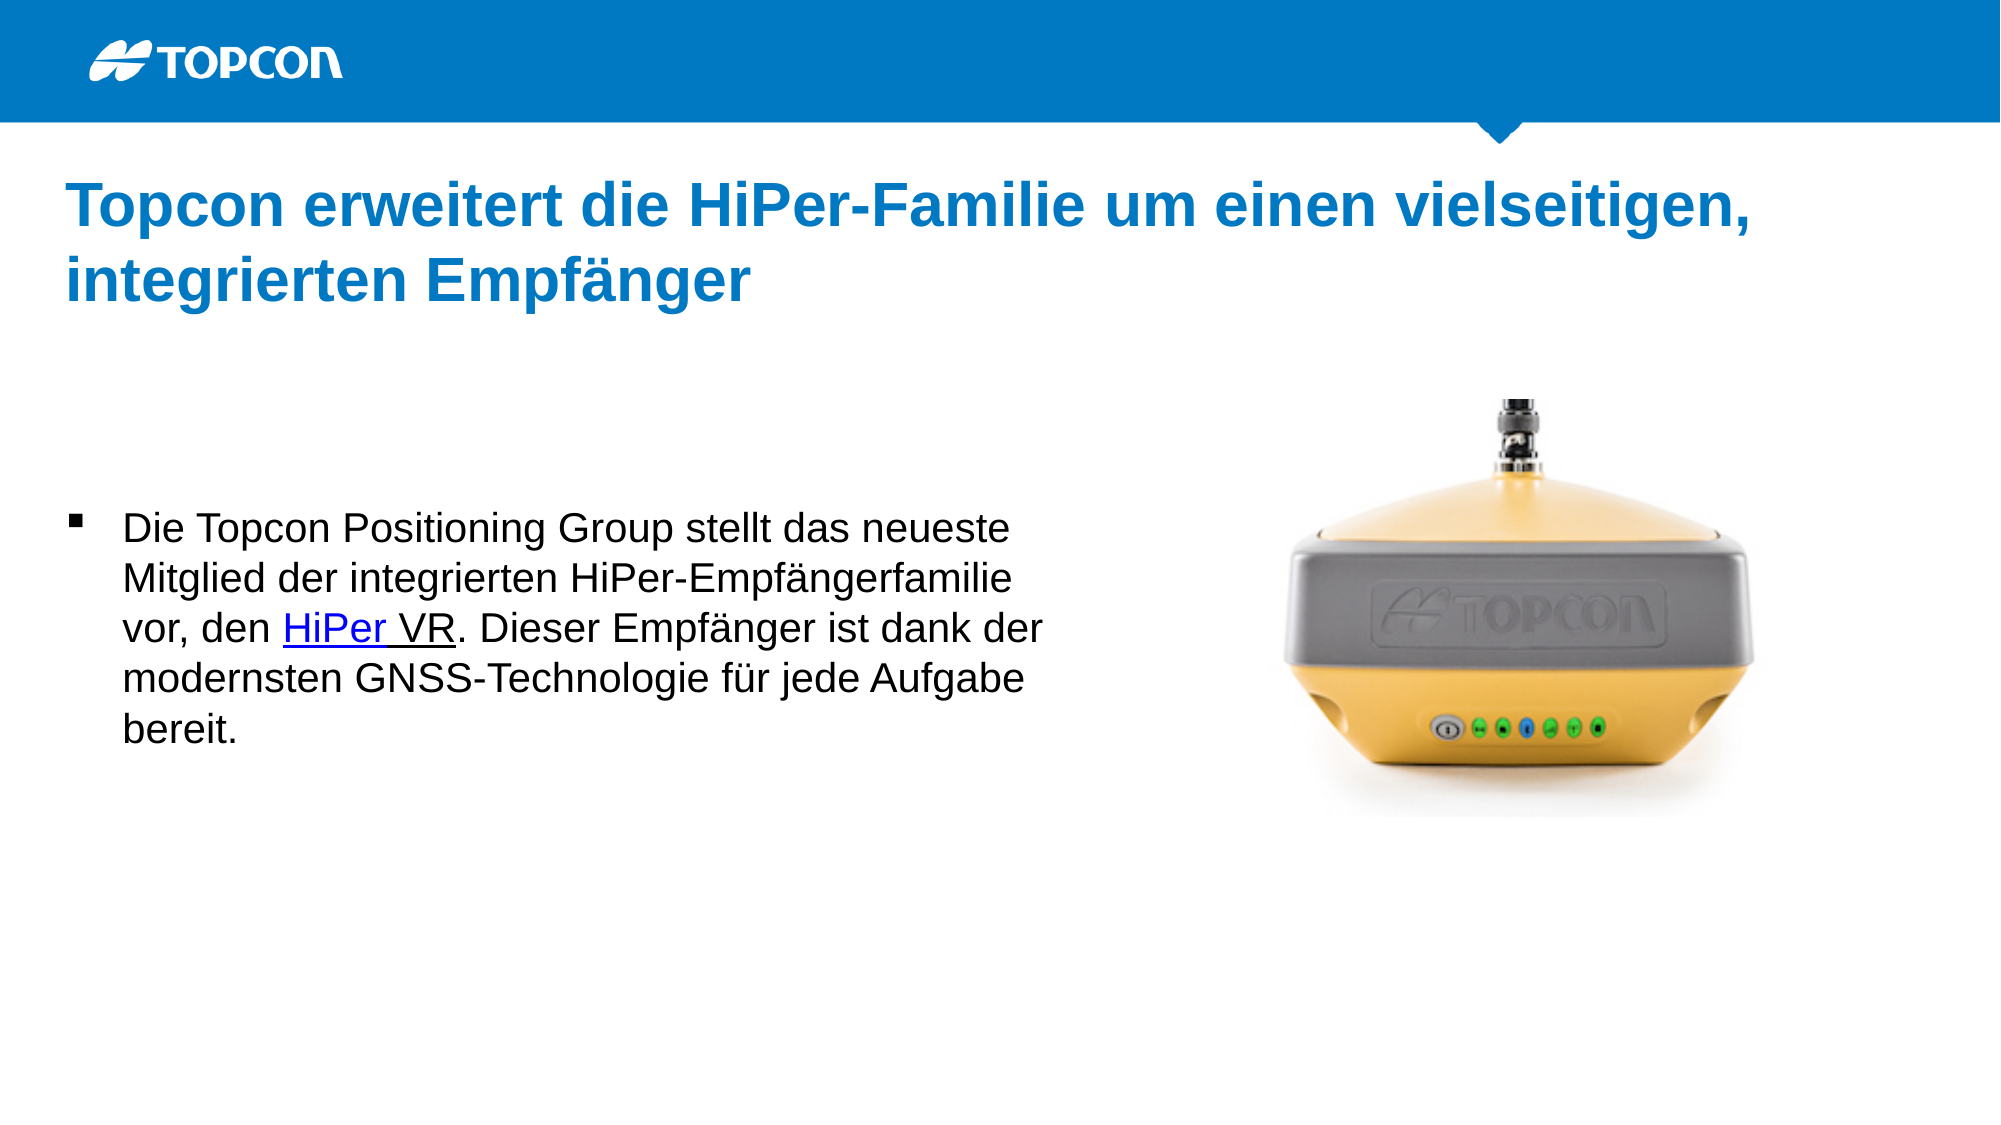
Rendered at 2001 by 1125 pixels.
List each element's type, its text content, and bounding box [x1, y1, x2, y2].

picture [0, 0, 2000, 144]
list Die Topcon Positioning Group stellt das neueste Mitglied der integrierten HiPer-Empfängerfamilie vor, den HiPer VR. Dieser Empfänger ist dank der modernsten GNSS-Technologie für jede Aufgabe bereit. [50, 493, 1076, 1125]
title Topcon erweitert die HiPer-Familie um einen vielseitigen, integrierten Empfänger [50, 149, 1951, 328]
picture [1249, 399, 1788, 817]
